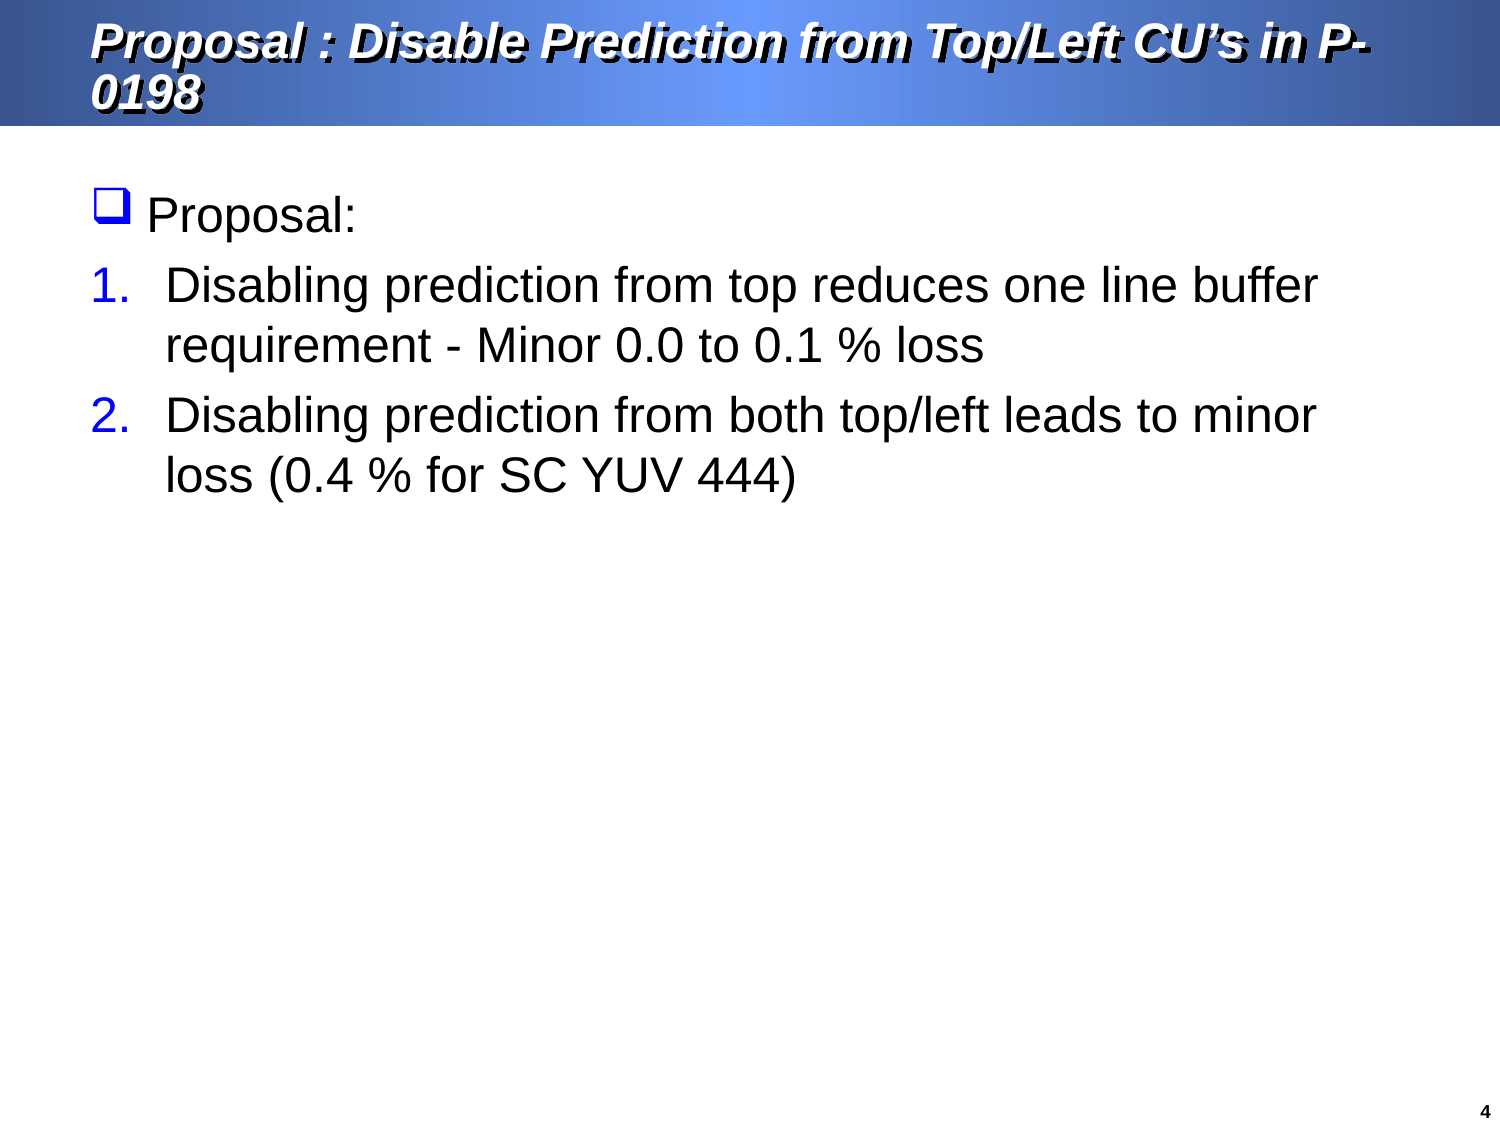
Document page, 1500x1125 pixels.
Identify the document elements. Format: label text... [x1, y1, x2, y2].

slide_number 4 [1368, 1091, 1500, 1125]
list Proposal: Disabling prediction from top reduces one line buffer requirement - Minor 0.0 to 0.1 % loss Disabling prediction from both top/left leads to minor loss (0.4 % for SC YUV 444) [74, 174, 1426, 894]
title Proposal : Disable Prediction from Top/Left CU’s in P-0198 [74, 12, 1426, 126]
